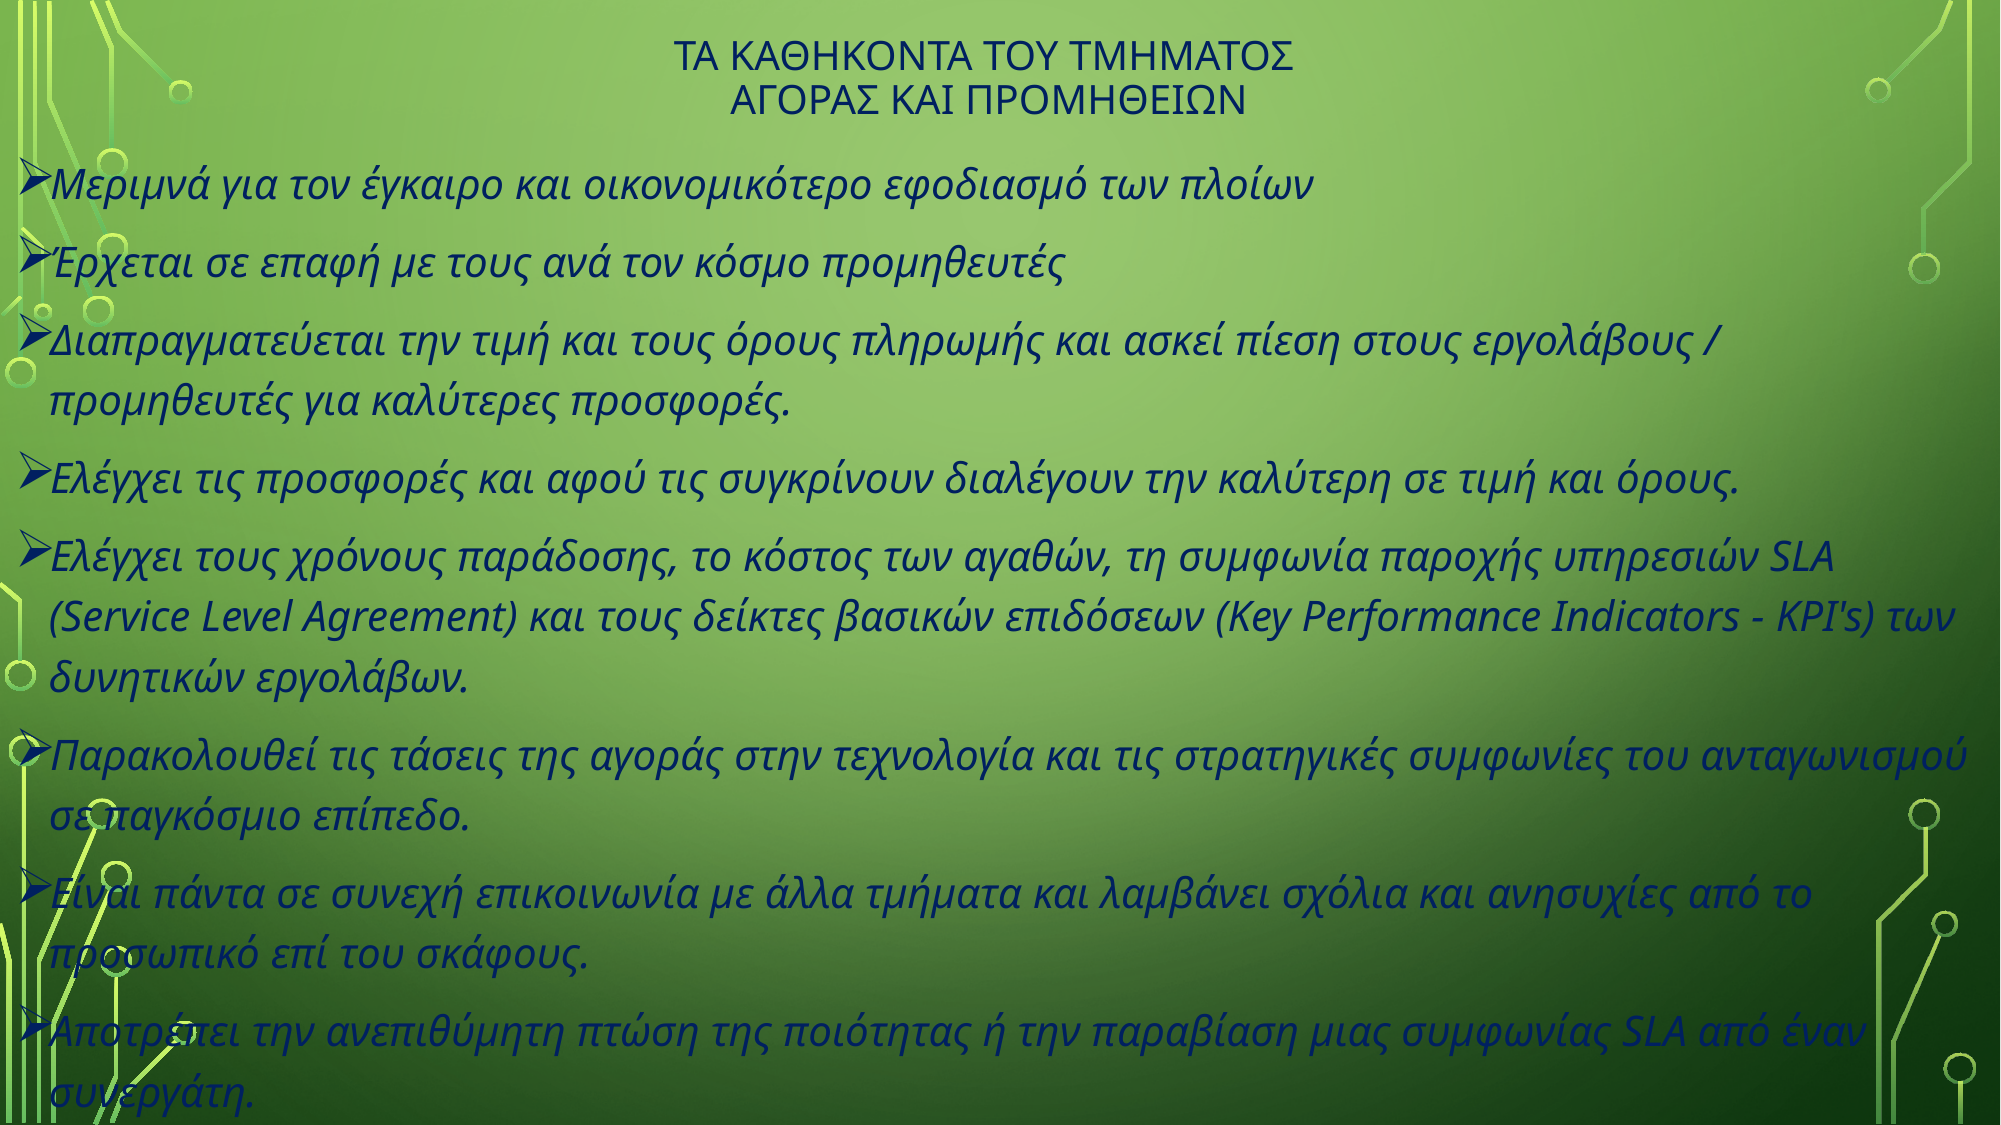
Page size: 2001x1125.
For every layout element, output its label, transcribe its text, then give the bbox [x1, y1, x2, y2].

title ΤΑ ΚΑΘΗΚΟΝΤΑ ΤΟΥ ΤΜΗΜΑΤΟΣ ΑΓΟΡΑΣ ΚΑΙ ΠΡΟΜΗΘΕΙΩΝ [281, 27, 1698, 140]
list Μεριμνά για τον έγκαιρο και οικονομικότερο εφοδιασμό των πλοίων Έρχεται σε επαφή με τους ανά τον κόσμο προμηθευτές Διαπραγματεύεται την τιμή και τους όρους πληρωμής και ασκεί πίεση στους εργολάβους / προμηθευτές για καλύτερες προσφορές. Ελέγχει τις προσφορές και αφού τις συγκρίνουν διαλέγουν την καλύτερη σε τιμή και όρους. Ελέγχει τους χρόνους παράδοσης, το κόστος των αγαθών, τη συμφωνία παροχής υπηρεσιών SLA (Service Level Agreement) και τους δείκτες βασικών επιδόσεων (Key Performance Indicators - KPI's) των δυνητικών εργολάβων. Παρακολουθεί τις τάσεις της αγοράς στην τεχνολογία και τις στρατηγικές συμφωνίες του ανταγωνισμού σε παγκόσμιο επίπεδο. Είναι πάντα σε συνεχή επικοινωνία με άλλα τμήματα και λαμβάνει σχόλια και ανησυχίες από το προσωπικό επί του σκάφους. Αποτρέπει την ανεπιθύμητη πτώση της ποιότητας ή την παραβίαση μιας συμφωνίας SLA από έναν συνεργάτη. [0, 140, 1990, 1125]
